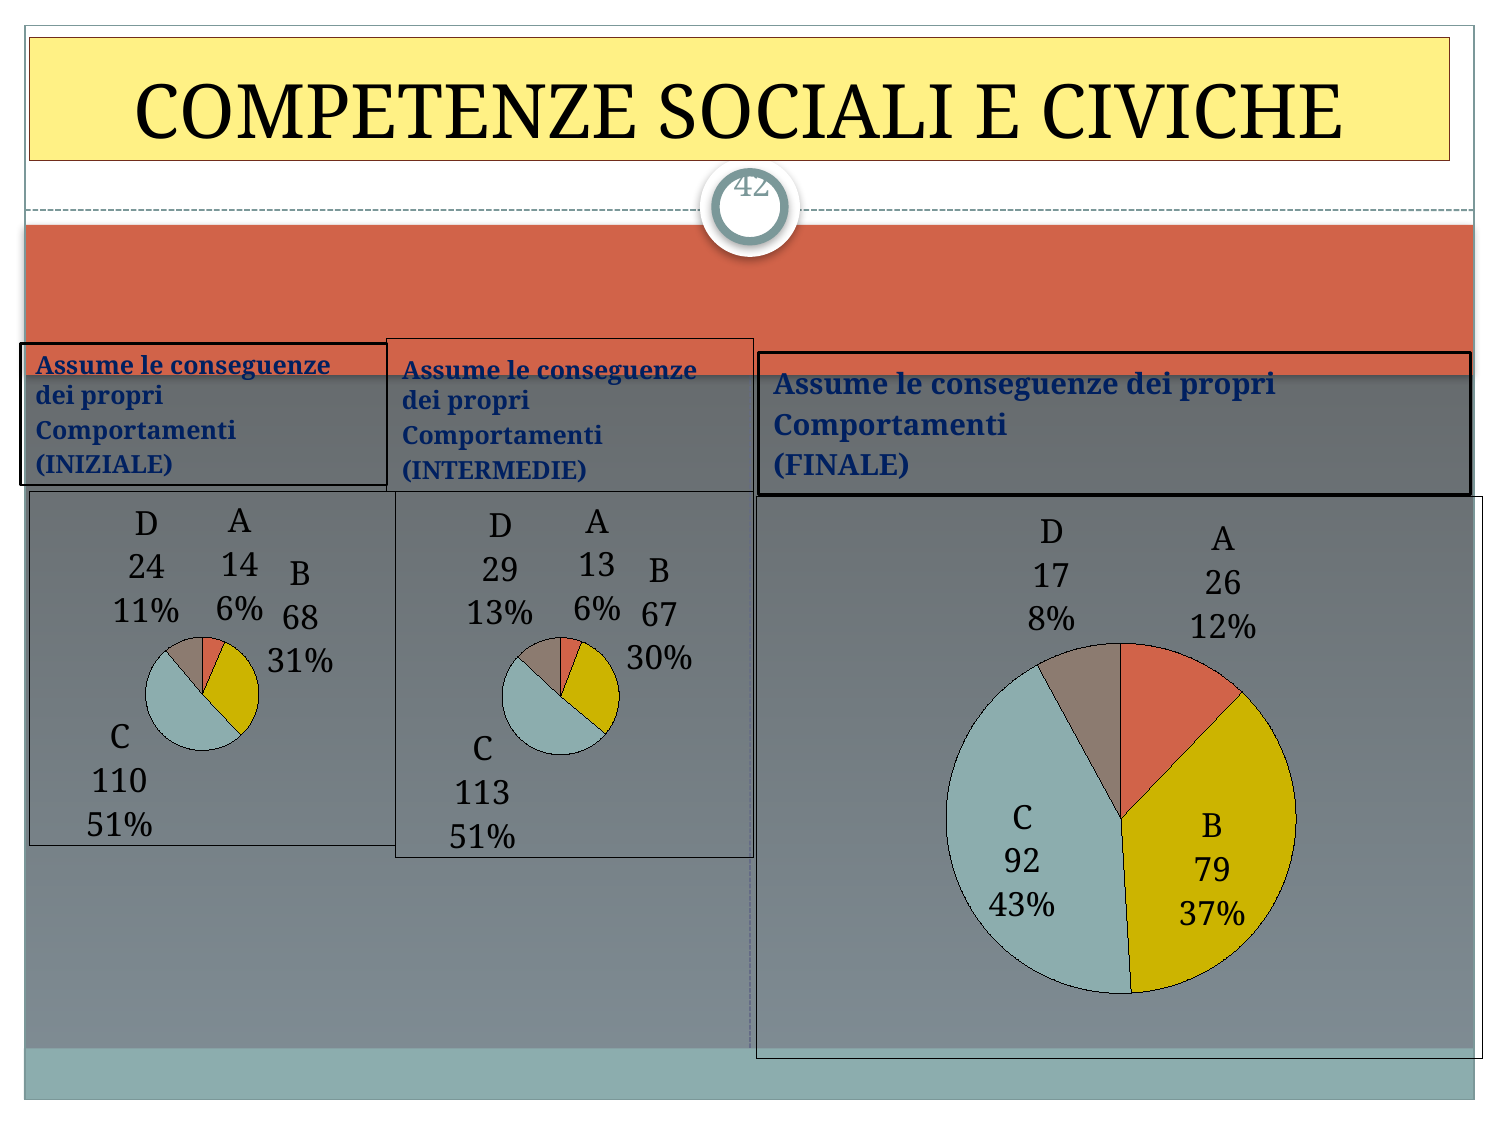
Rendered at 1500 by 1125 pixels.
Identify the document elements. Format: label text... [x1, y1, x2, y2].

text_box Assume le conseguenze dei propri Comportamenti (INTERMEDIE) [386, 338, 754, 490]
chart [756, 495, 1483, 1059]
list Assume le conseguenze dei propri Comportamenti (INIZIALE) [19, 342, 386, 486]
slide_number 42 [714, 161, 790, 222]
title COMPETENZE SOCIALI E CIVICHE [29, 37, 1450, 161]
chart [29, 491, 754, 859]
list Assume le conseguenze dei propri Comportamenti (FINALE) [757, 351, 1472, 494]
